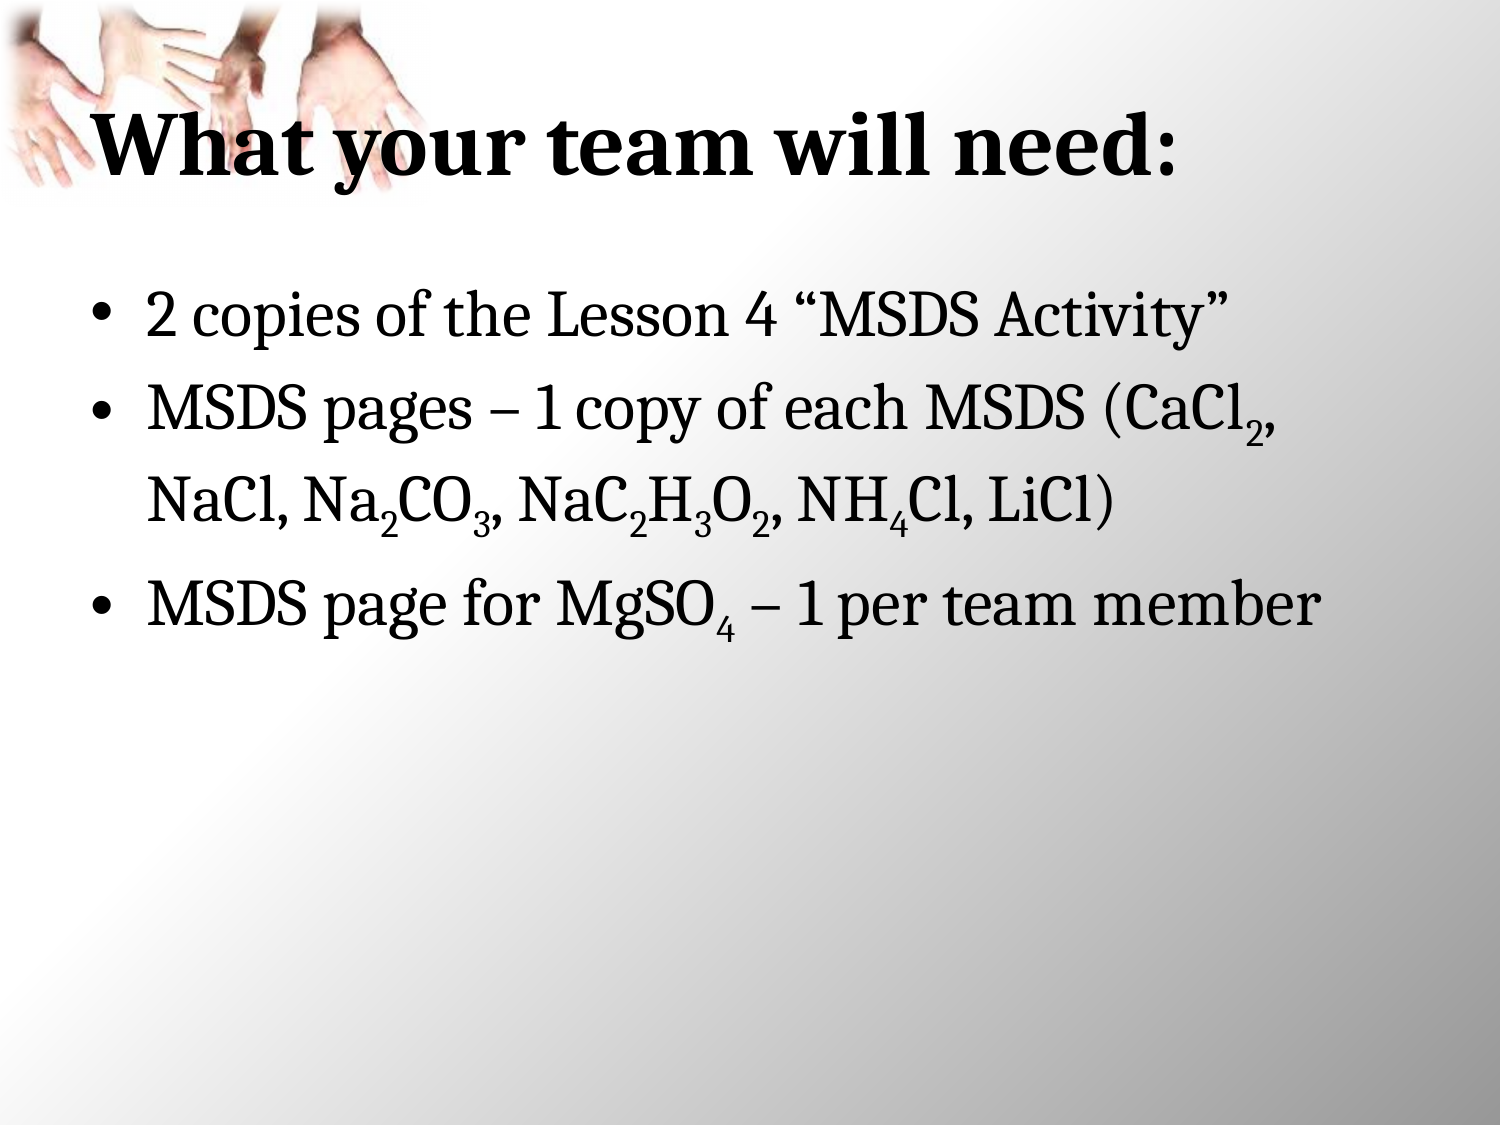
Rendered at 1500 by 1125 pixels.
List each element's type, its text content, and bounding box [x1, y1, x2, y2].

picture [29, 29, 404, 179]
list 2 copies of the Lesson 4 “MSDS Activity” MSDS pages – 1 copy of each MSDS (CaCl2, NaCl, Na2CO3, NaC2H3O2, NH4Cl, LiCl) MSDS page for MgSO4 – 1 per team member [75, 262, 1425, 1005]
title What your team will need: [75, 45, 1425, 233]
